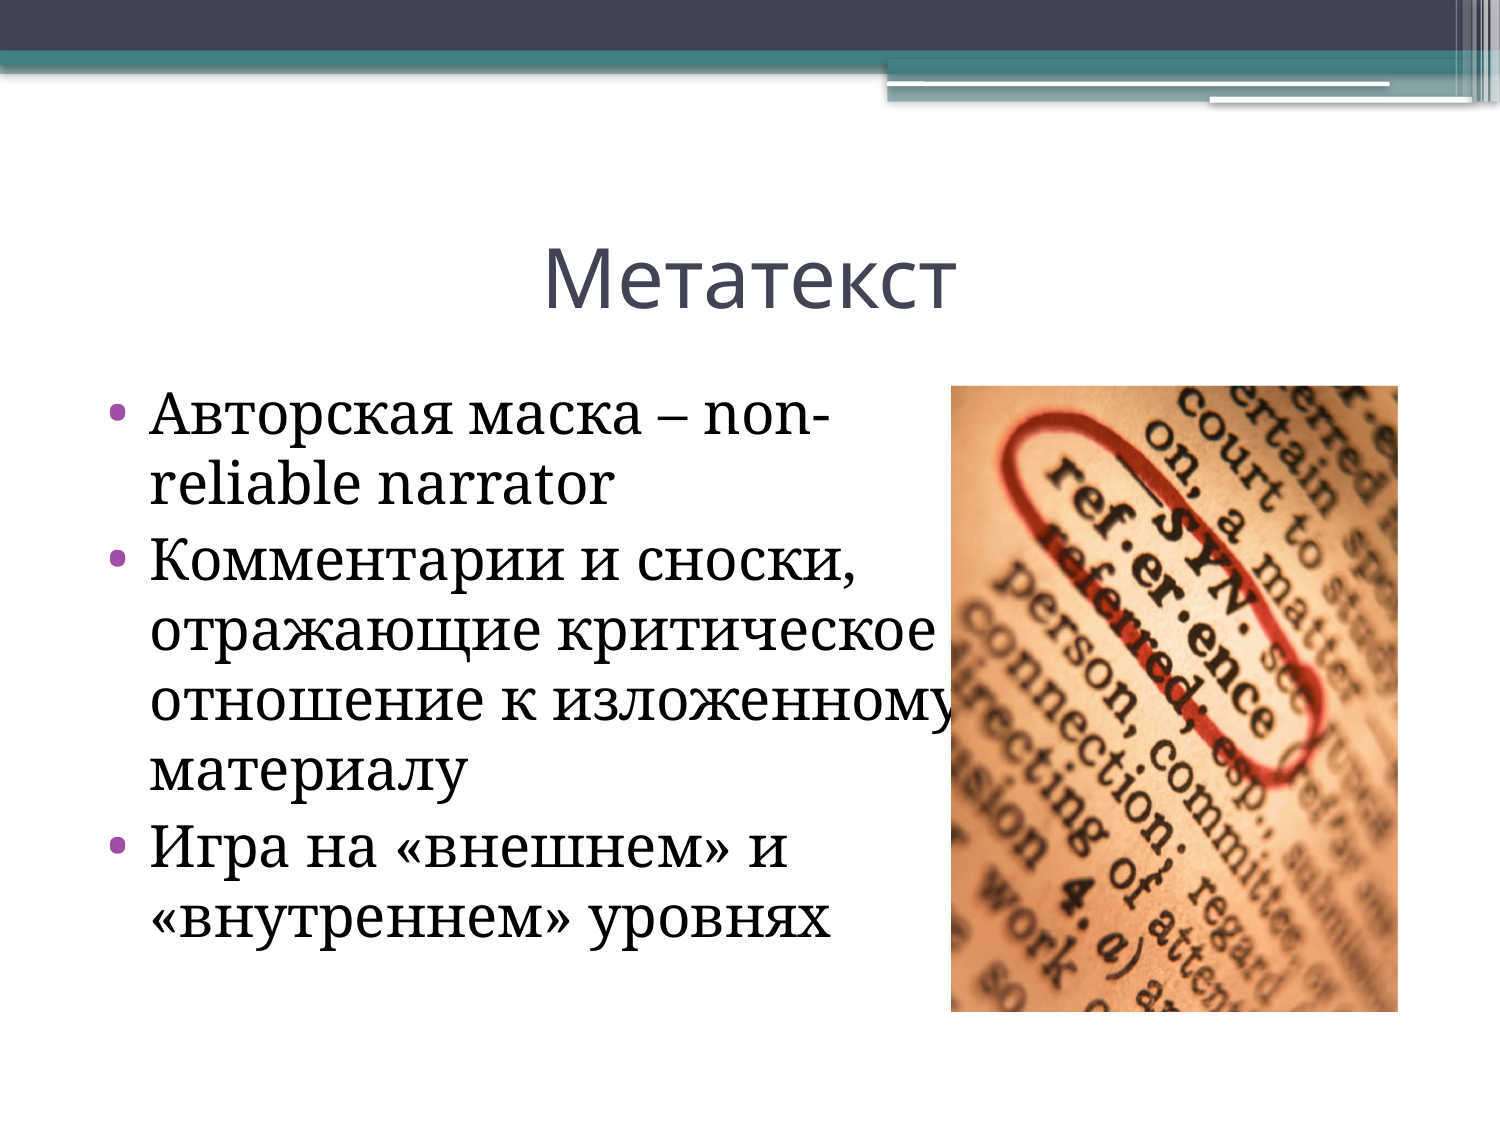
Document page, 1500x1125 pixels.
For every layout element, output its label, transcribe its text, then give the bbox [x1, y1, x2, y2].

list Авторская маска – non-reliable narrator Комментарии и сноски, отражающие критическое отношение к изложенному материалу Игра на «внешнем» и «внутреннем» уровнях [75, 368, 998, 1079]
title Метатекст [75, 187, 1425, 363]
picture [860, 386, 1488, 1012]
